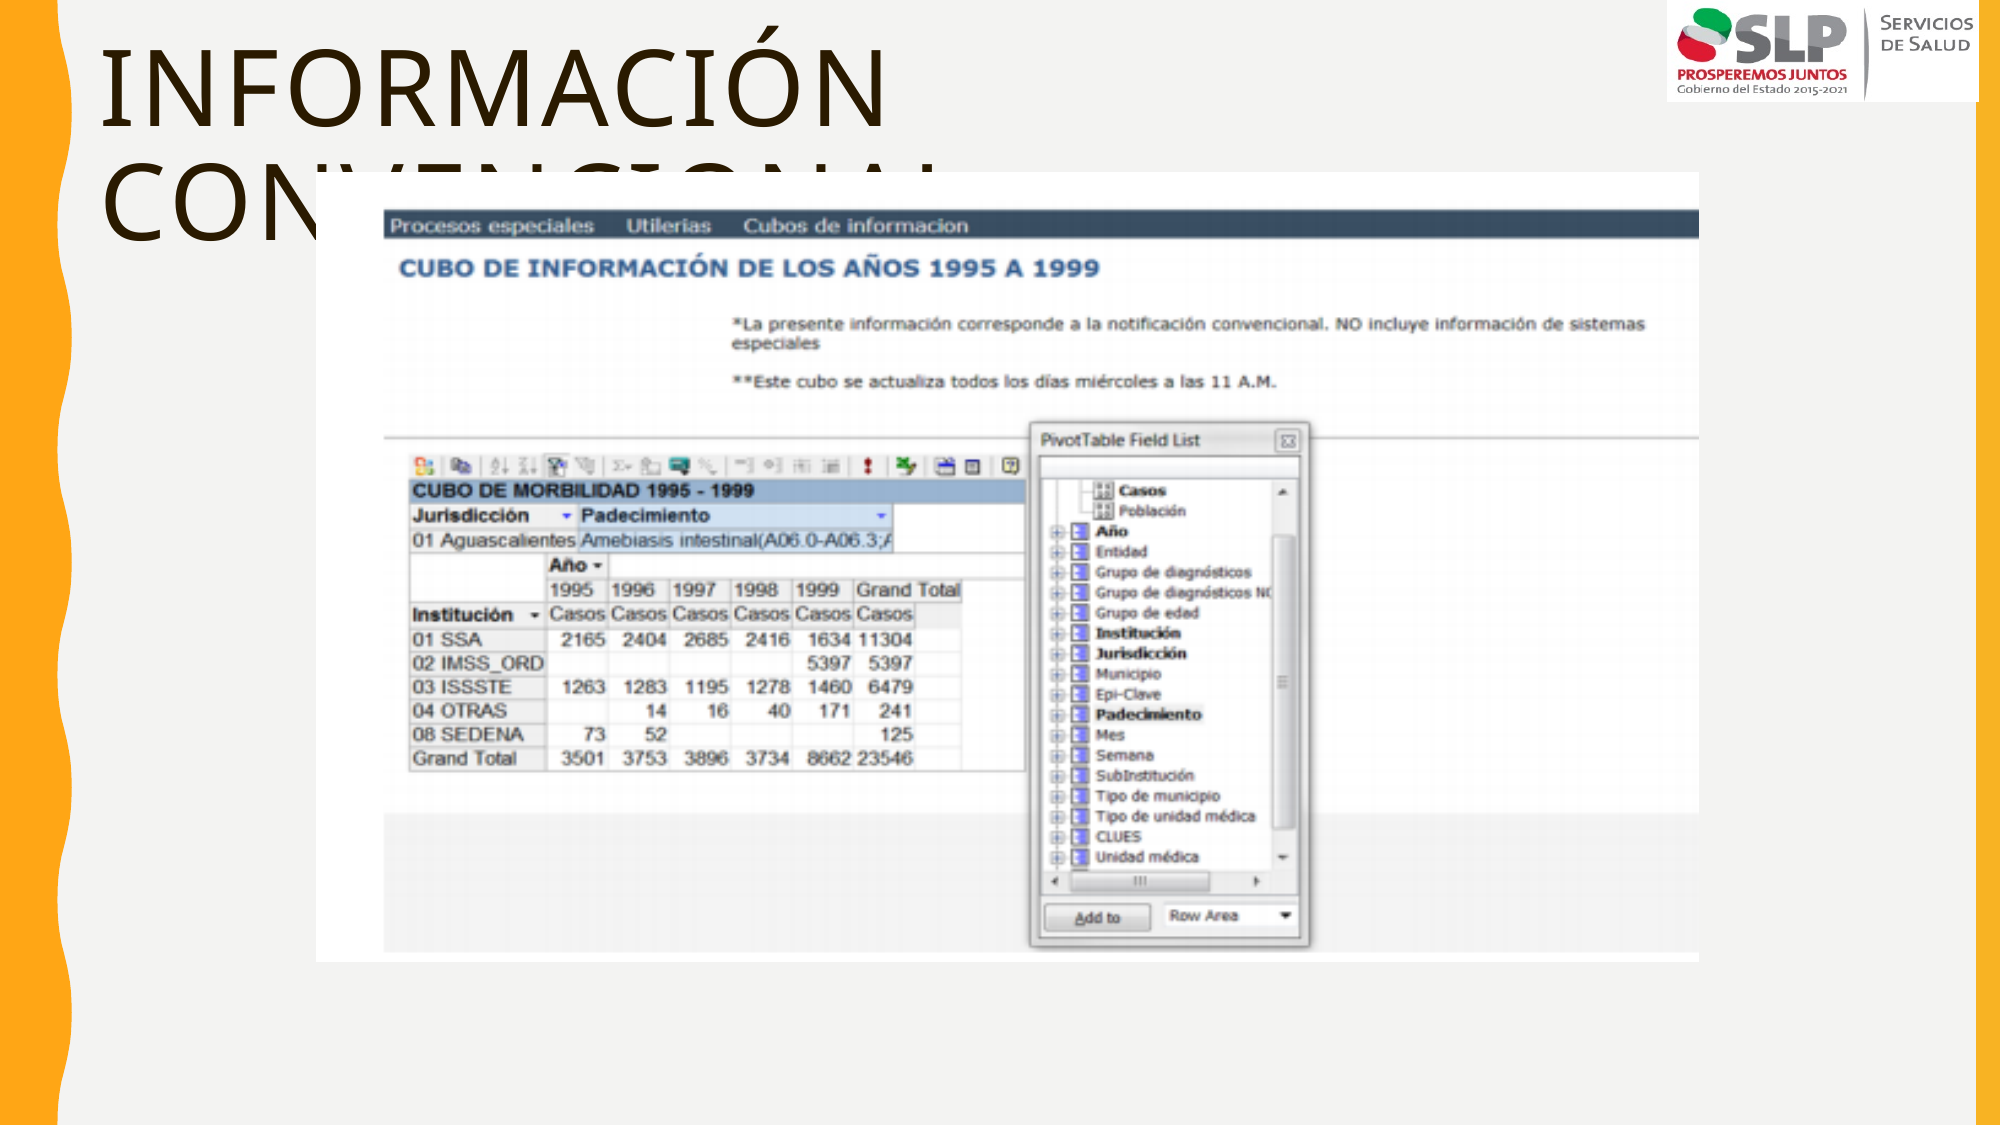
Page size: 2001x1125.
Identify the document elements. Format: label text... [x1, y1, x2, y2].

picture [316, 172, 1699, 962]
title Información convencional [84, 26, 1755, 272]
picture [1667, 0, 1979, 102]
